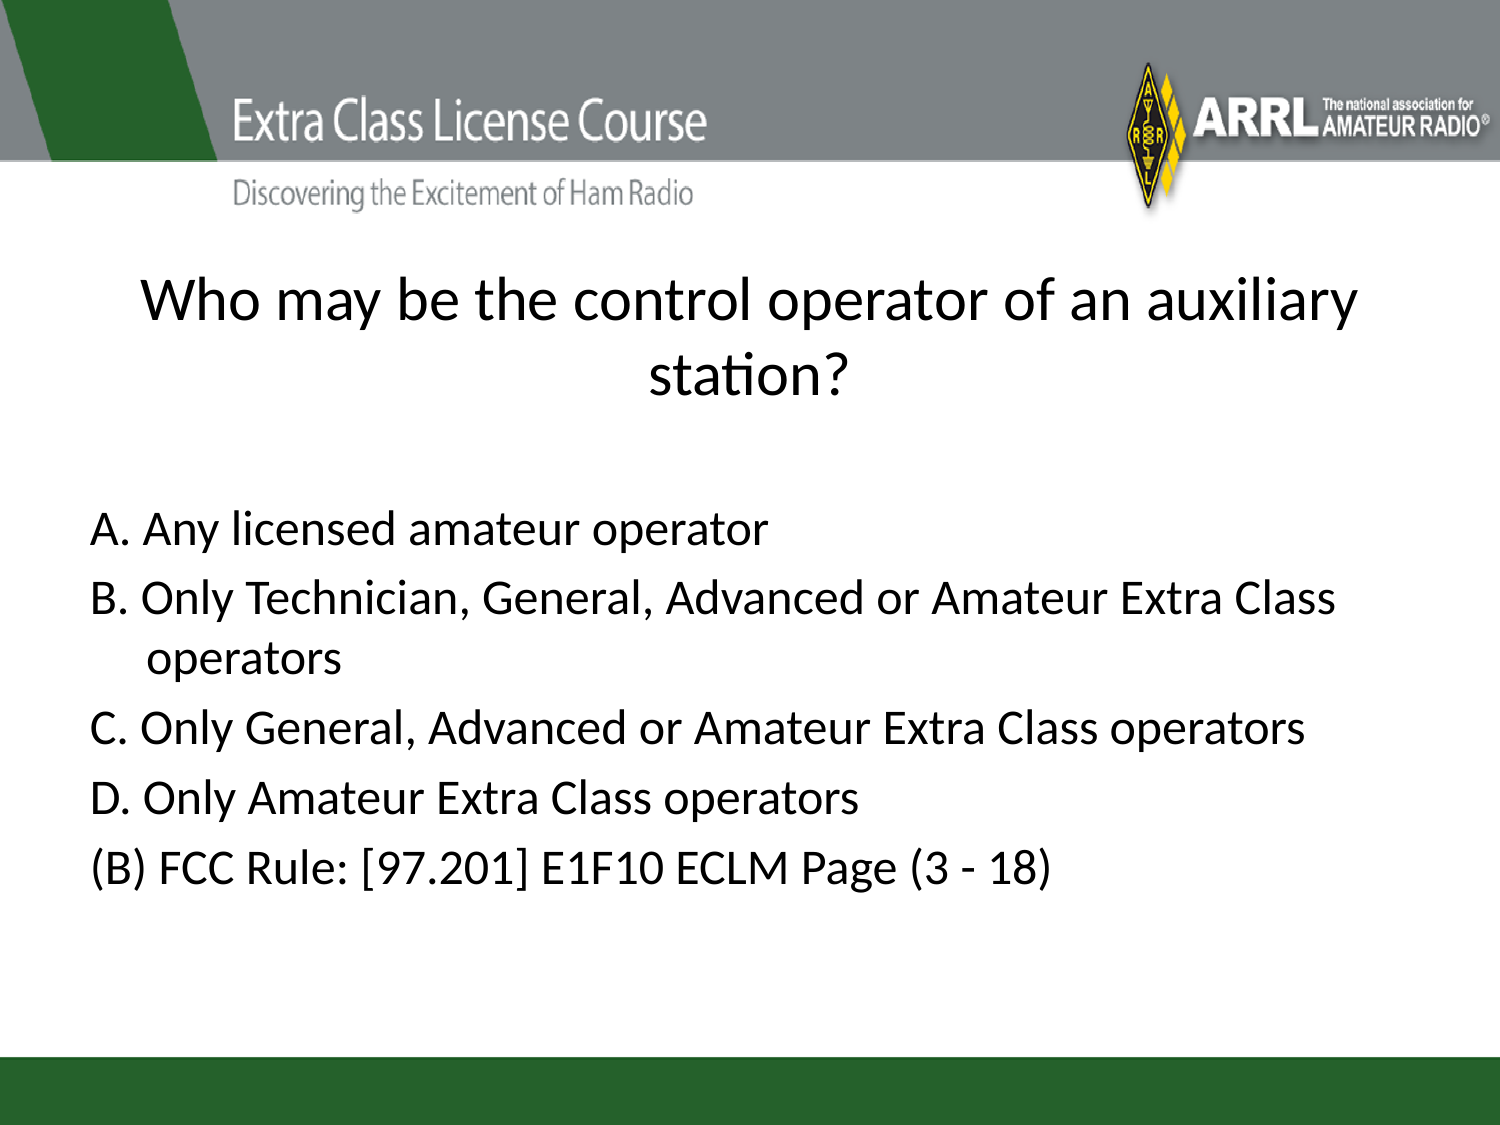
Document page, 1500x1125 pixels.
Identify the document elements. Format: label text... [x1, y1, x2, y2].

title Who may be the control operator of an auxiliary station? [75, 250, 1425, 437]
list A. Any licensed amateur operator B. Only Technician, General, Advanced or Amateur Extra Class operators C. Only General, Advanced or Amateur Extra Class operators D. Only Amateur Extra Class operators (B) FCC Rule: [97.201] E1F10 ECLM Page (3 - 18) [75, 487, 1425, 1005]
picture [0, 0, 1500, 1125]
